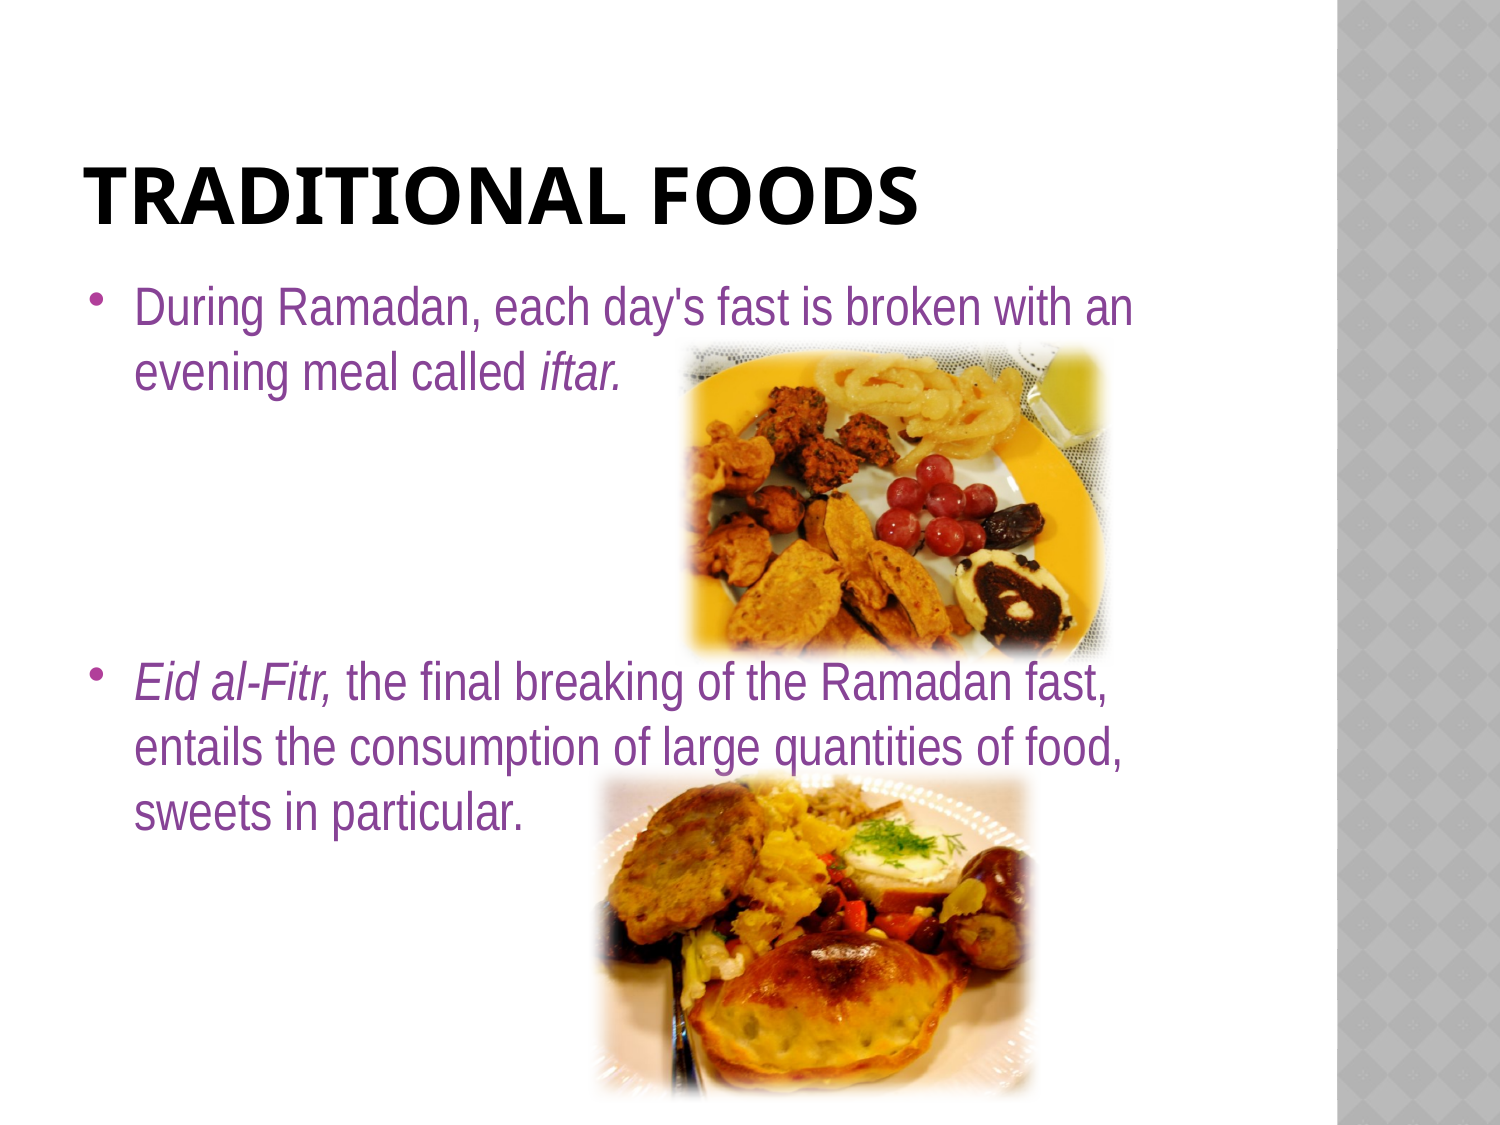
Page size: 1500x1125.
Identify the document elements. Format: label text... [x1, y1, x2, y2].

title Traditional Foods [75, 52, 1263, 240]
picture [587, 762, 1043, 1104]
list During Ramadan, each day's fast is broken with an evening meal called iftar. Eid al-Fitr, the final breaking of the Ramadan fast, entails the consumption of large quantities of food, sweets in particular. [75, 264, 1263, 1059]
picture [674, 336, 1115, 667]
